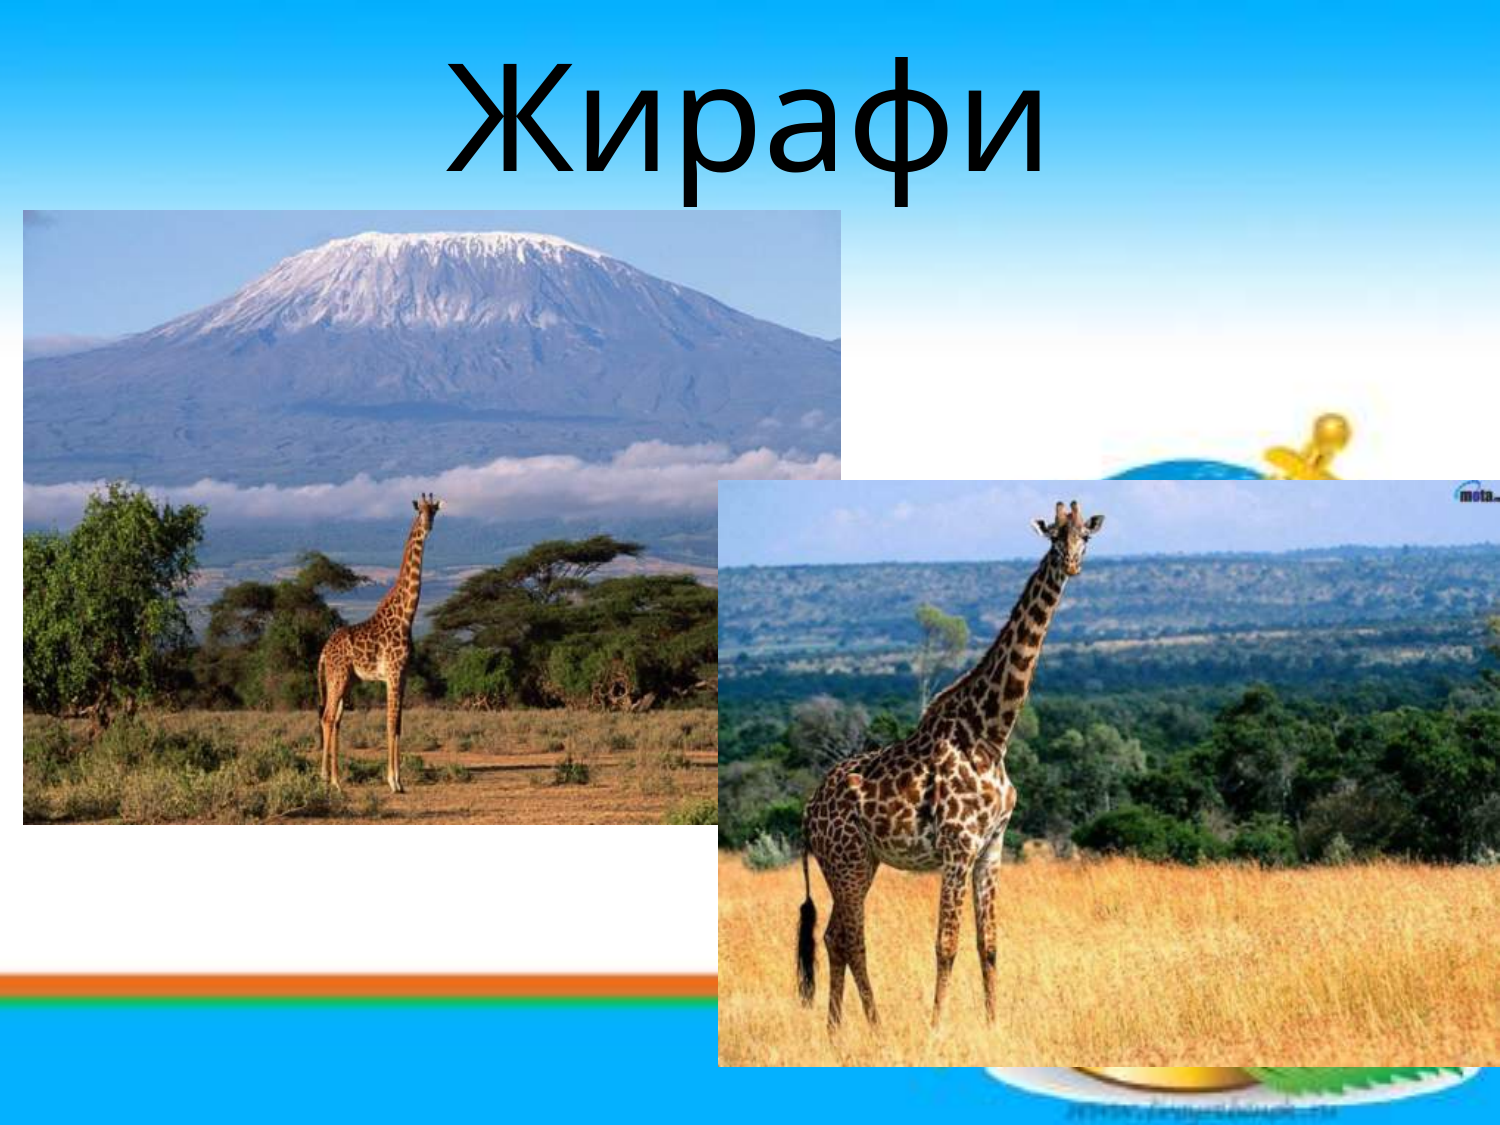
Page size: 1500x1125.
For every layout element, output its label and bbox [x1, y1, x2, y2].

list [23, 210, 841, 825]
picture [1450, 1099, 1460, 1105]
picture [0, 36, 1500, 1122]
